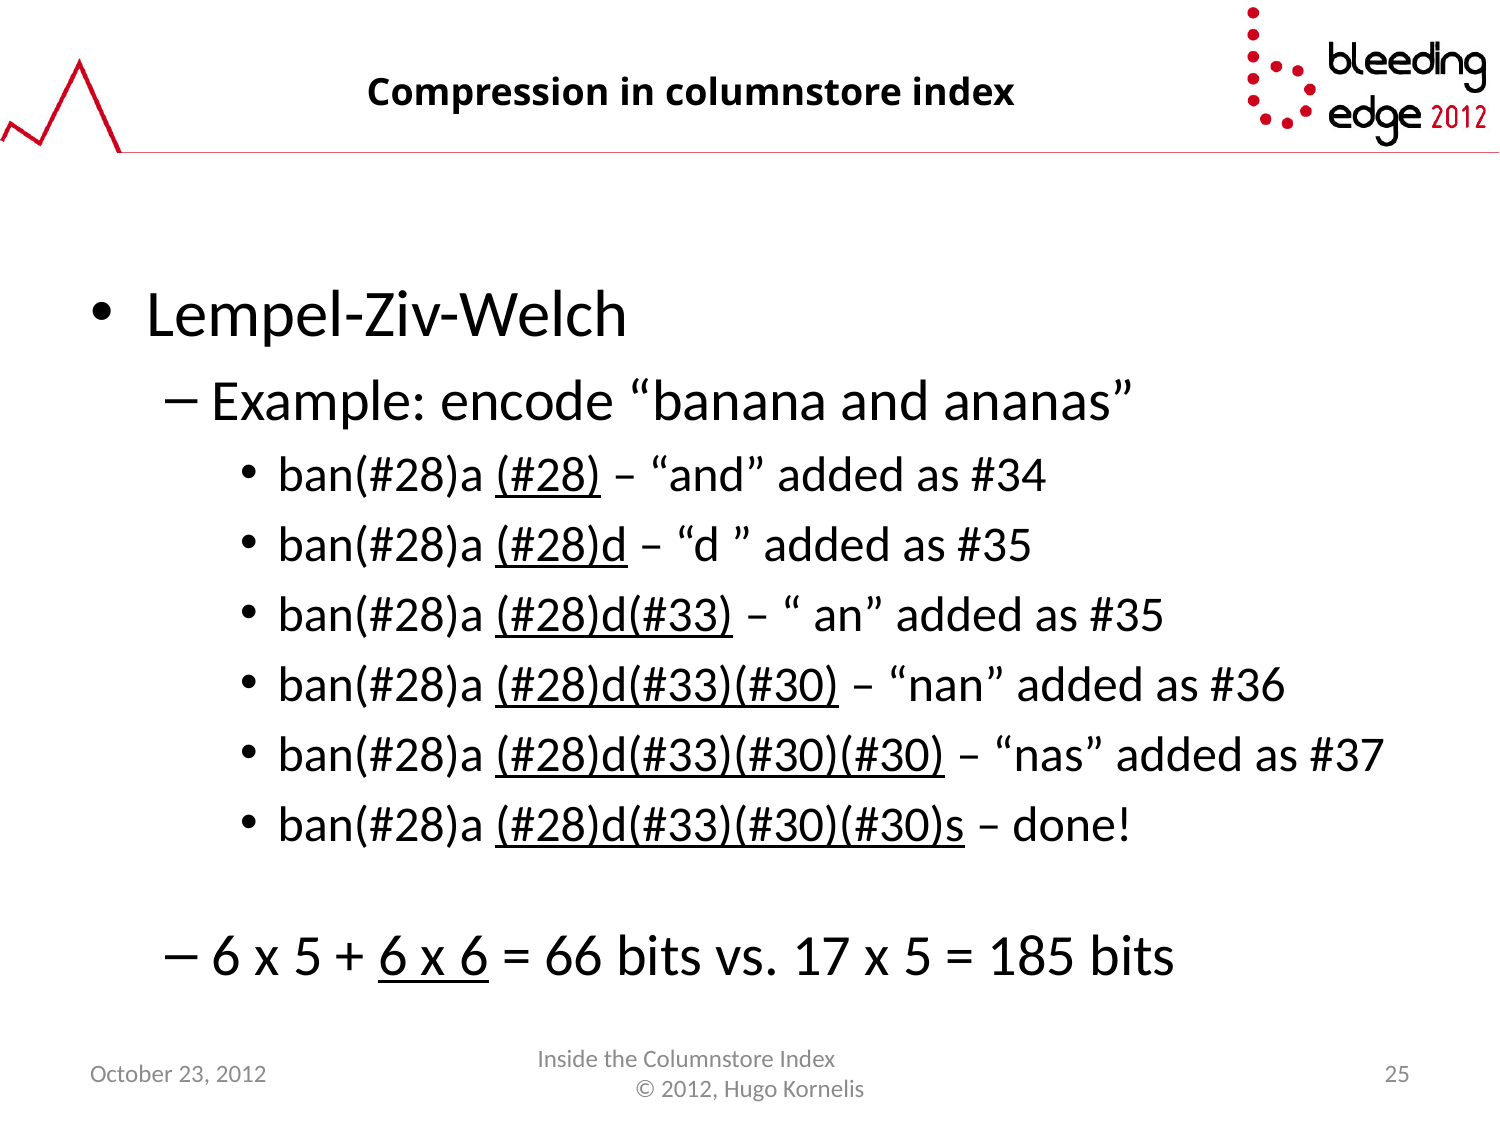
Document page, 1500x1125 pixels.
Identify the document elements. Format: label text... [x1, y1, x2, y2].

picture [0, 1, 1500, 153]
list Lempel-Ziv-Welch Example: encode “banana and ananas” ban(#28)a (#28) – “and” added as #34 ban(#28)a (#28)d – “d ” added as #35 ban(#28)a (#28)d(#33) – “ an” added as #35 ban(#28)a (#28)d(#33)(#30) – “nan” added as #36 ban(#28)a (#28)d(#33)(#30)(#30) – “nas” added as #37 ban(#28)a (#28)d(#33)(#30)(#30)s – done! 6 x 5 + 6 x 6 = 66 bits vs. 17 x 5 = 185 bits [75, 262, 1425, 1005]
title Compression in columnstore index [162, 60, 1220, 122]
slide_number 25 [1074, 1042, 1425, 1103]
footer Inside the Columnstore Index © 2012, Hugo Kornelis [512, 1042, 988, 1103]
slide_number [75, 1042, 425, 1103]
